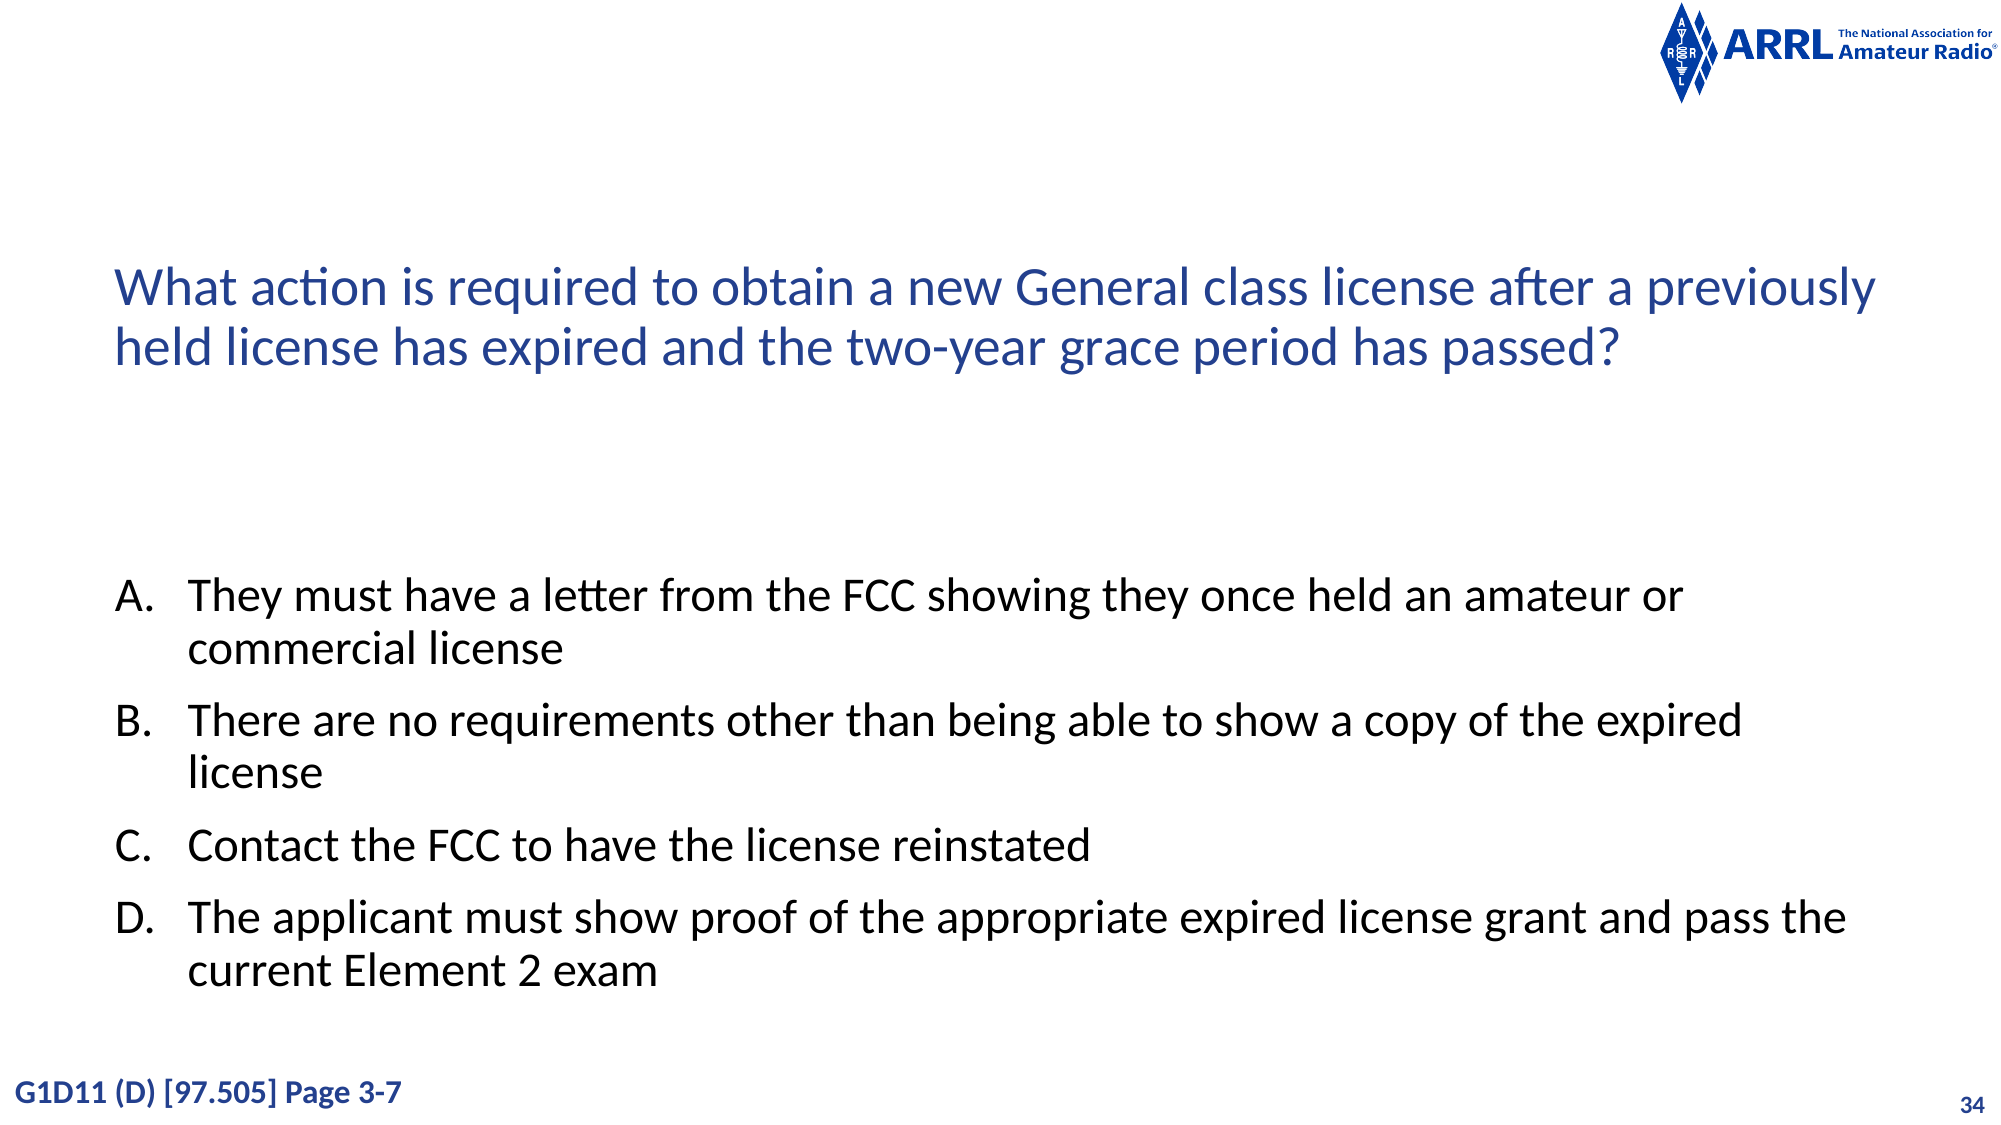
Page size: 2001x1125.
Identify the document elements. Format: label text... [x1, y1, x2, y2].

title What action is required to obtain a new General class license after a previously held license has expired and the two-year grace period has passed? [99, 249, 1900, 388]
picture [1658, 0, 1999, 106]
list They must have a letter from the FCC showing they once held an amateur or commercial license There are no requirements other than being able to show a copy of the expired license Contact the FCC to have the license reinstated The applicant must show proof of the appropriate expired license grant and pass the current Element 2 exam [99, 562, 1900, 1005]
text_box 34 [1899, 1081, 2000, 1125]
text_box G1D11 (D) [97.505] Page 3-7 [0, 1062, 1313, 1118]
